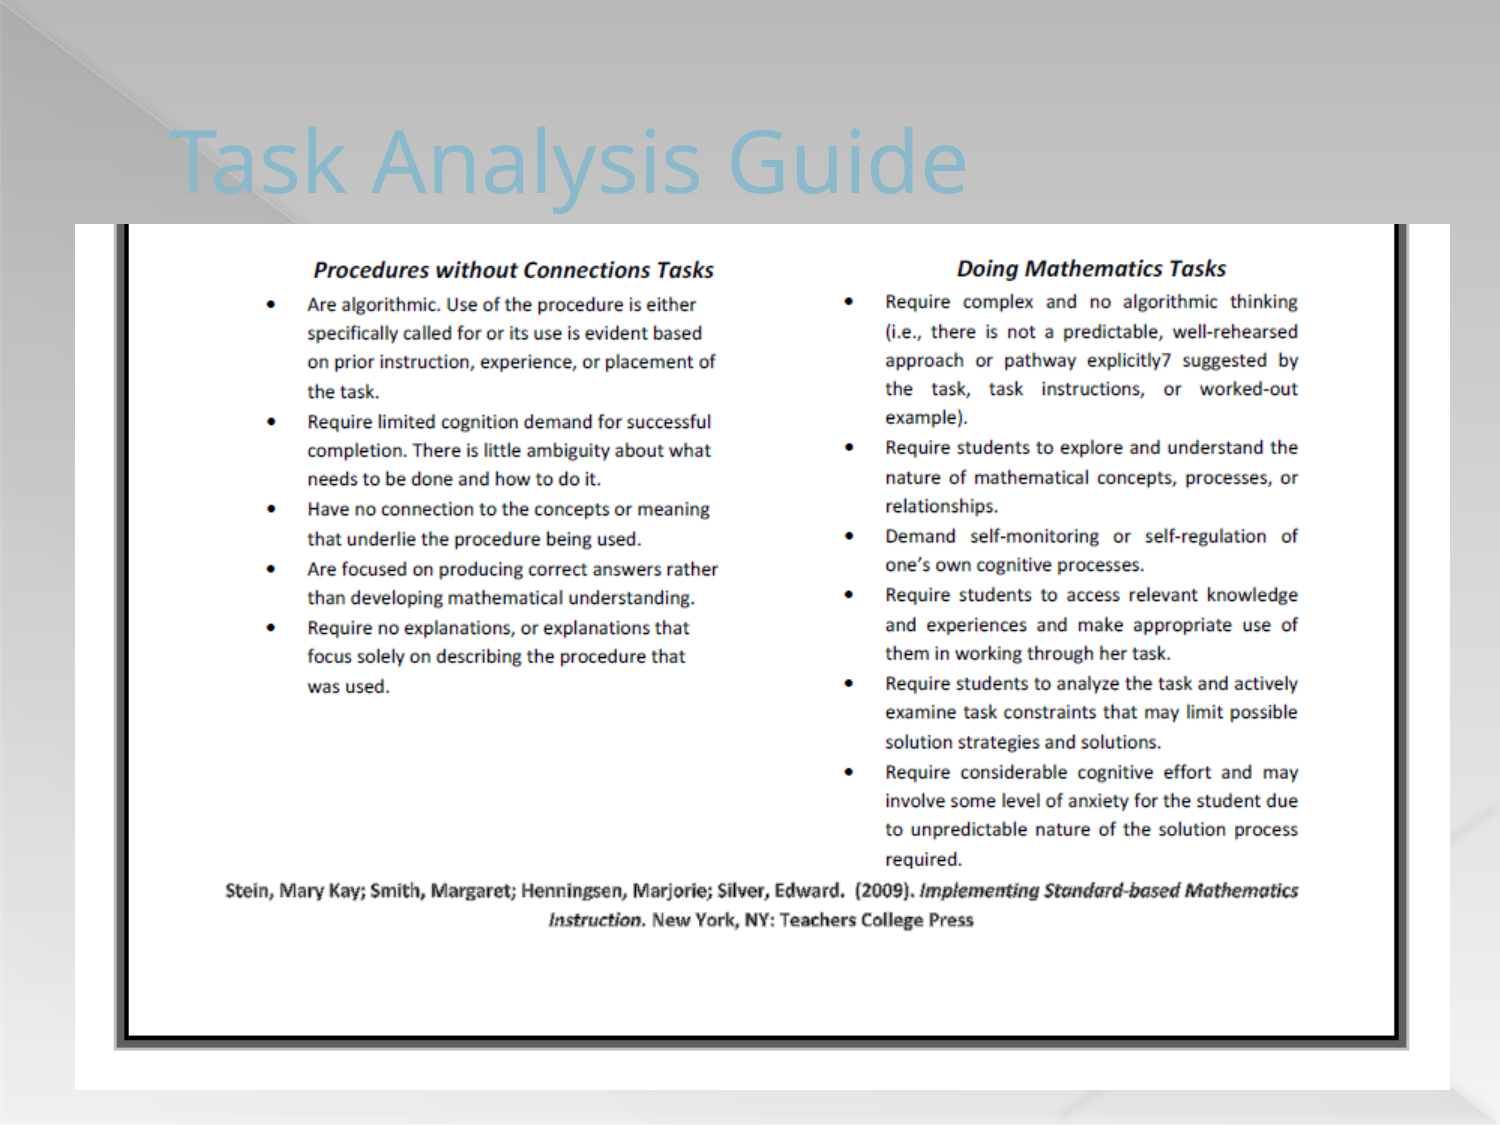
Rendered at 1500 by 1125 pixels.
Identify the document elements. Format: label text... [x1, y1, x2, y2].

picture [74, 224, 1451, 1090]
title Task Analysis Guide [75, 43, 1425, 212]
